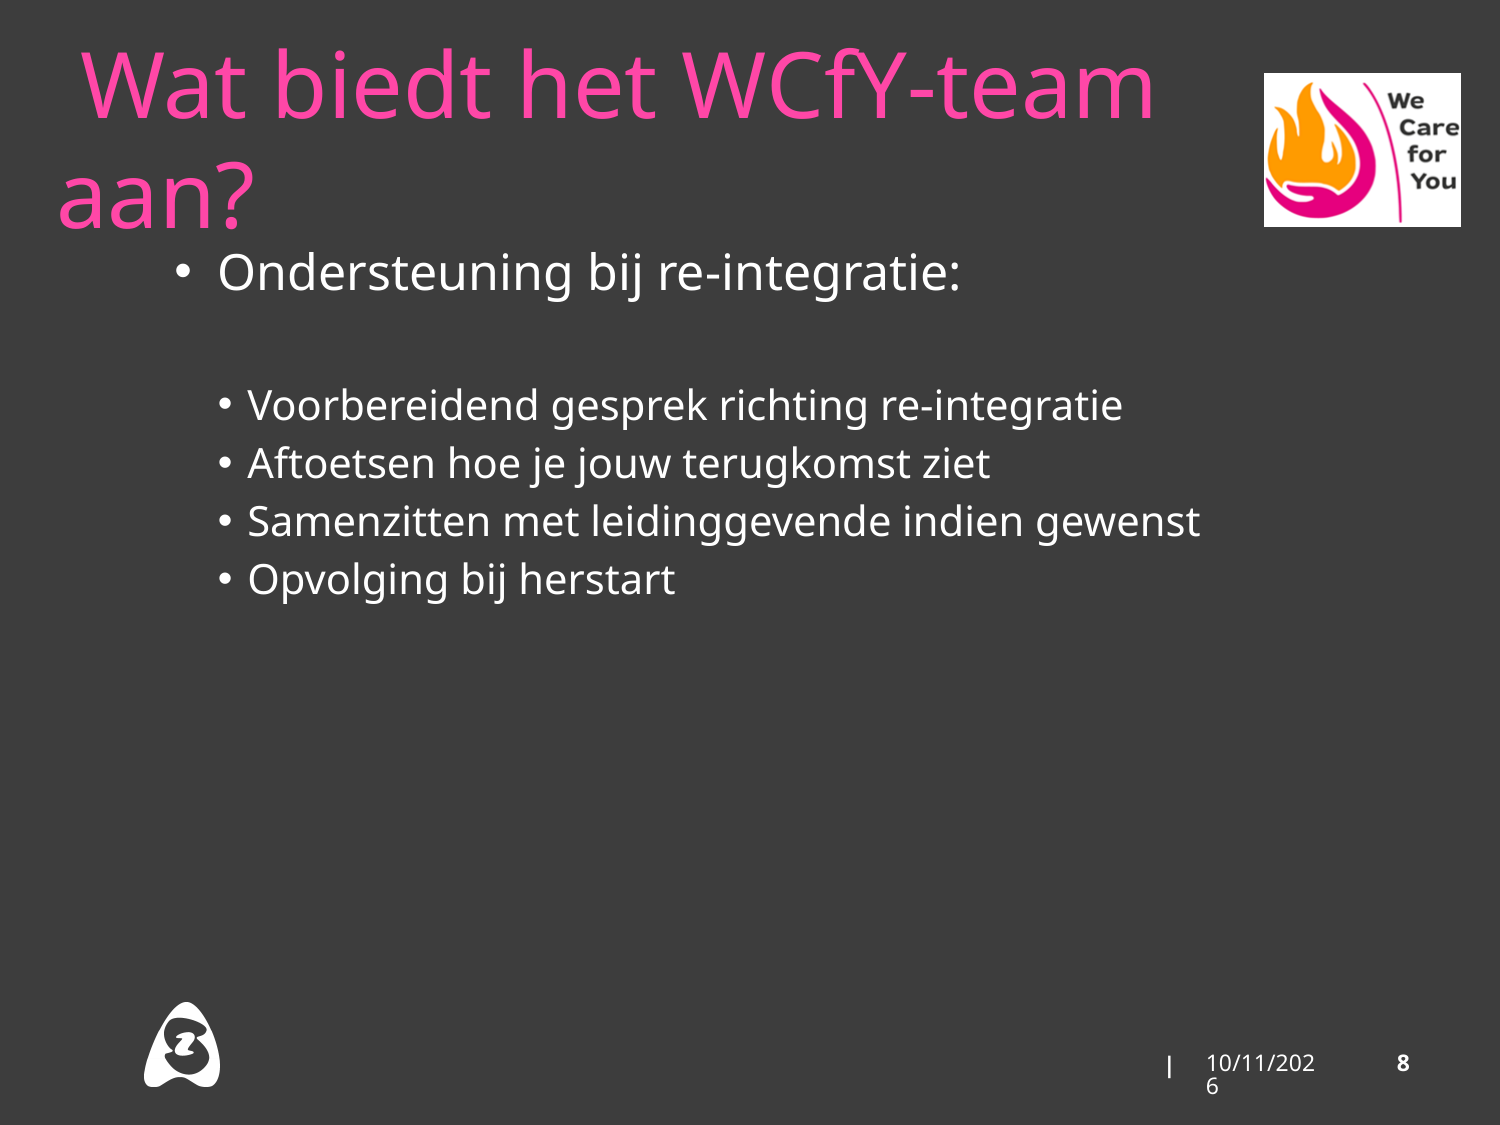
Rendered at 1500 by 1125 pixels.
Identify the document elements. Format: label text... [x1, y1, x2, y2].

list Ondersteuning bij re-integratie: Voorbereidend gesprek richting re-integratie Aftoetsen hoe je jouw terugkomst ziet Samenzitten met leidinggevende indien gewenst Opvolging bij herstart [159, 232, 1431, 953]
footer | [271, 1034, 1191, 1095]
picture [1263, 73, 1461, 227]
picture [144, 1002, 220, 1087]
title Wat biedt het WCfY-team aan? [41, 43, 1258, 231]
slide_number 8 [1337, 1034, 1425, 1095]
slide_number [1191, 1034, 1337, 1095]
